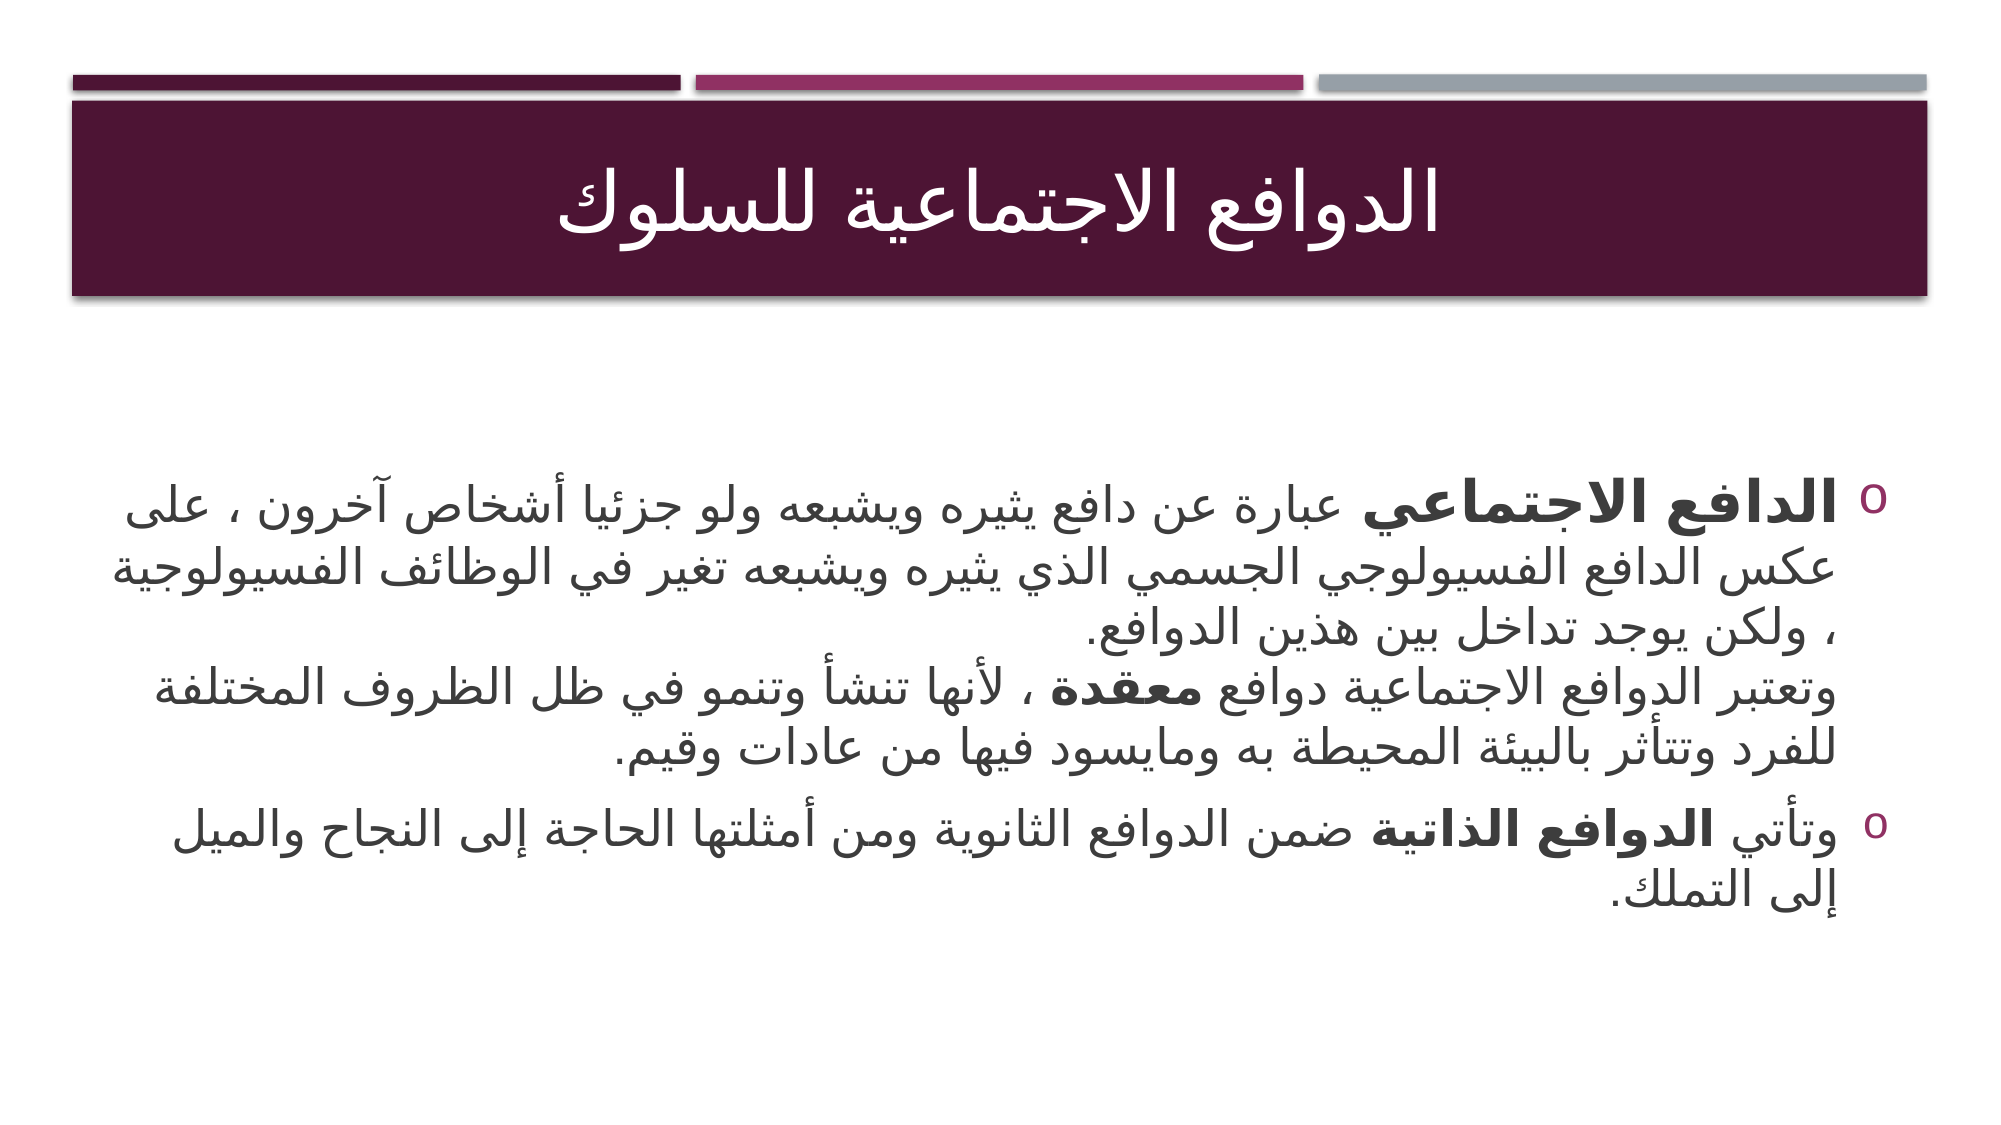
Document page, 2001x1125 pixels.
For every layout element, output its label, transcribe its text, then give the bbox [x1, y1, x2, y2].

list الدافع الاجتماعي عبارة عن دافع يثيره ويشبعه ولو جزئيا أشخاص آخرون ، على عكس الدافع الفسيولوجي الجسمي الذي يثيره ويشبعه تغير في الوظائف الفسيولوجية ، ولكن يوجد تداخل بين هذين الدوافع. وتعتبر الدوافع الاجتماعية دوافع معقدة ، لأنها تنشأ وتنمو في ظل الظروف المختلفة للفرد وتتأثر بالبيئة المحيطة به ومايسود فيها من عادات وقيم. وتأتي الدوافع الذاتية ضمن الدوافع الثانوية ومن أمثلتها الحاجة إلى النجاح والميل إلى التملك. [95, 456, 1905, 1061]
title الدوافع الاجتماعية للسلوك [95, 115, 1905, 282]
